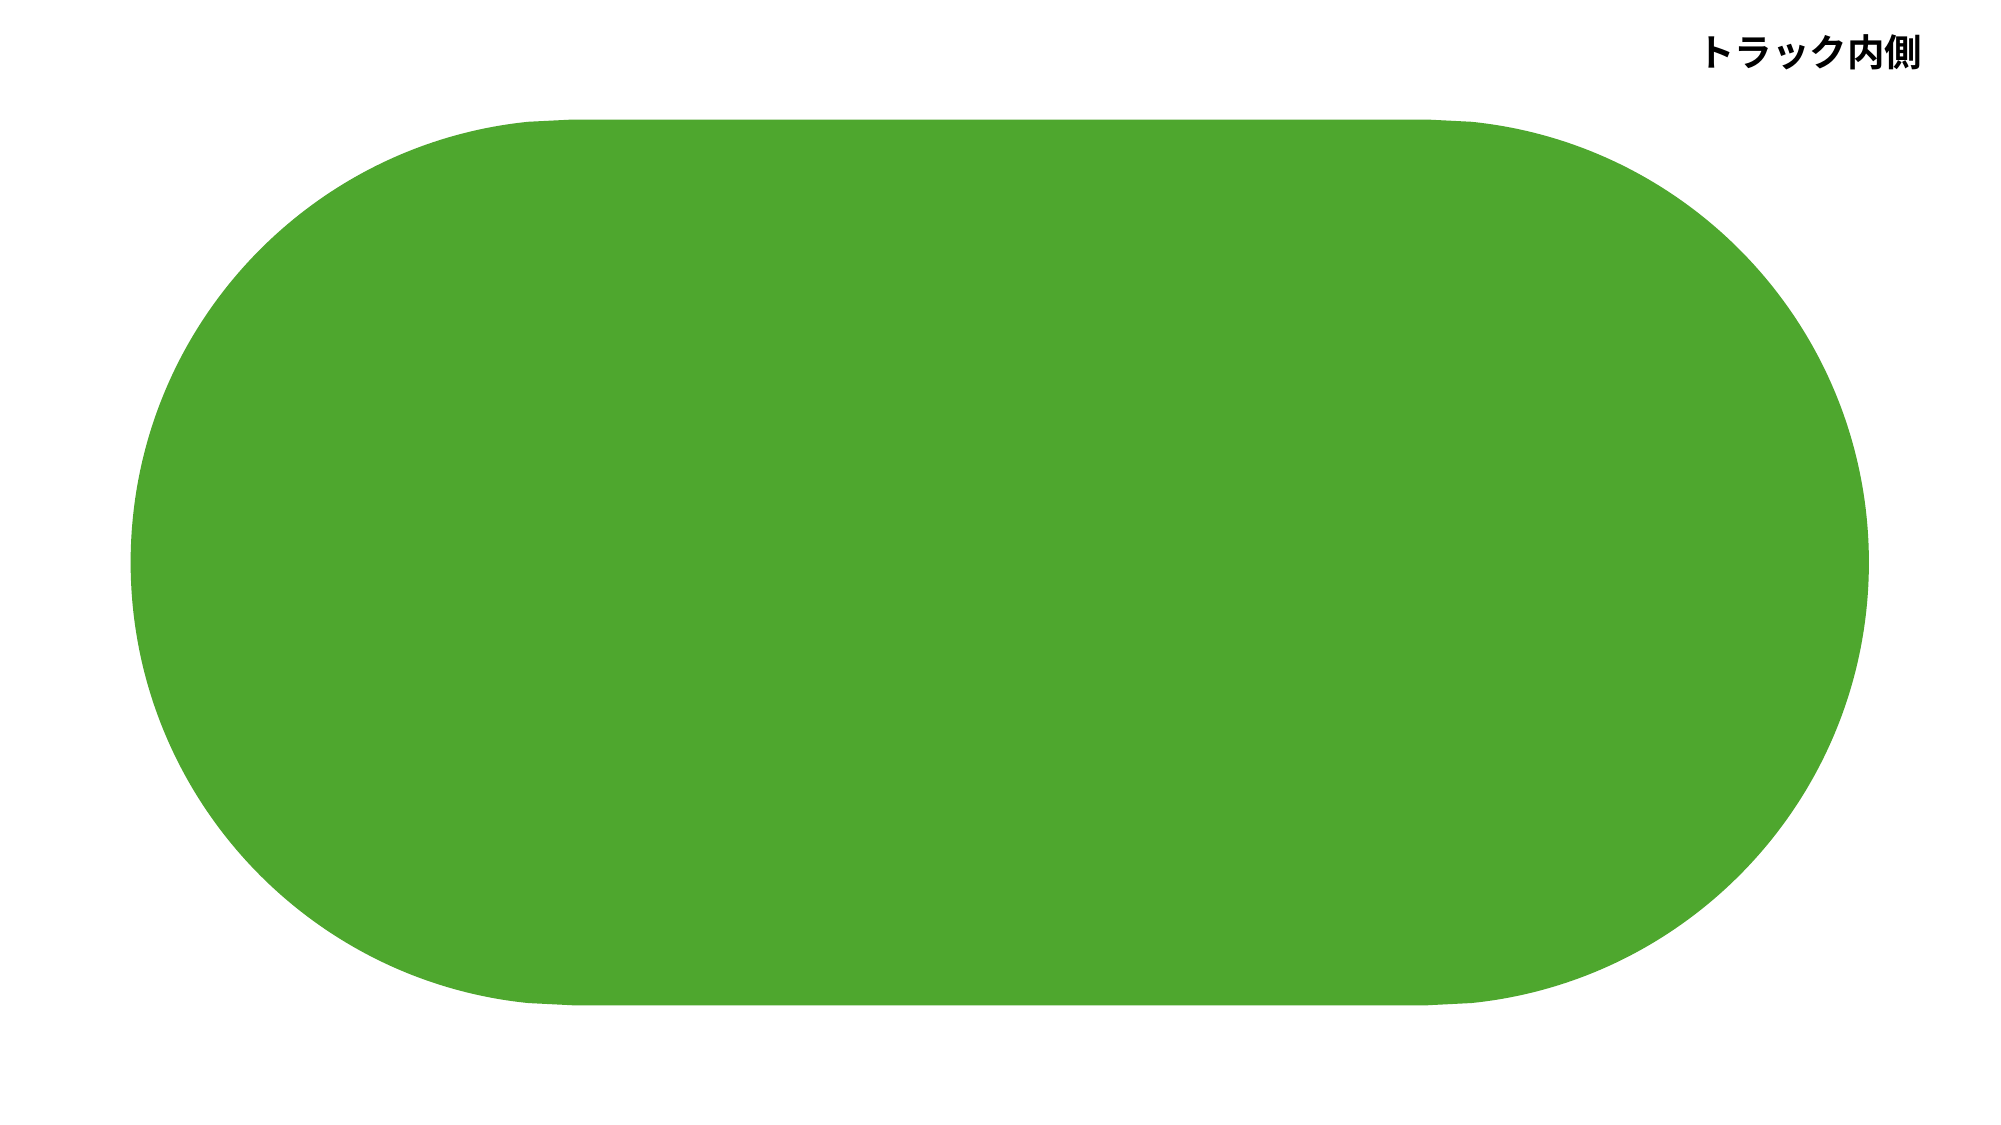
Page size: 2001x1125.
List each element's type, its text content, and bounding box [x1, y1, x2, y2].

text_box トラック内側 [1682, 21, 1964, 81]
text_box [129, 117, 1871, 1007]
